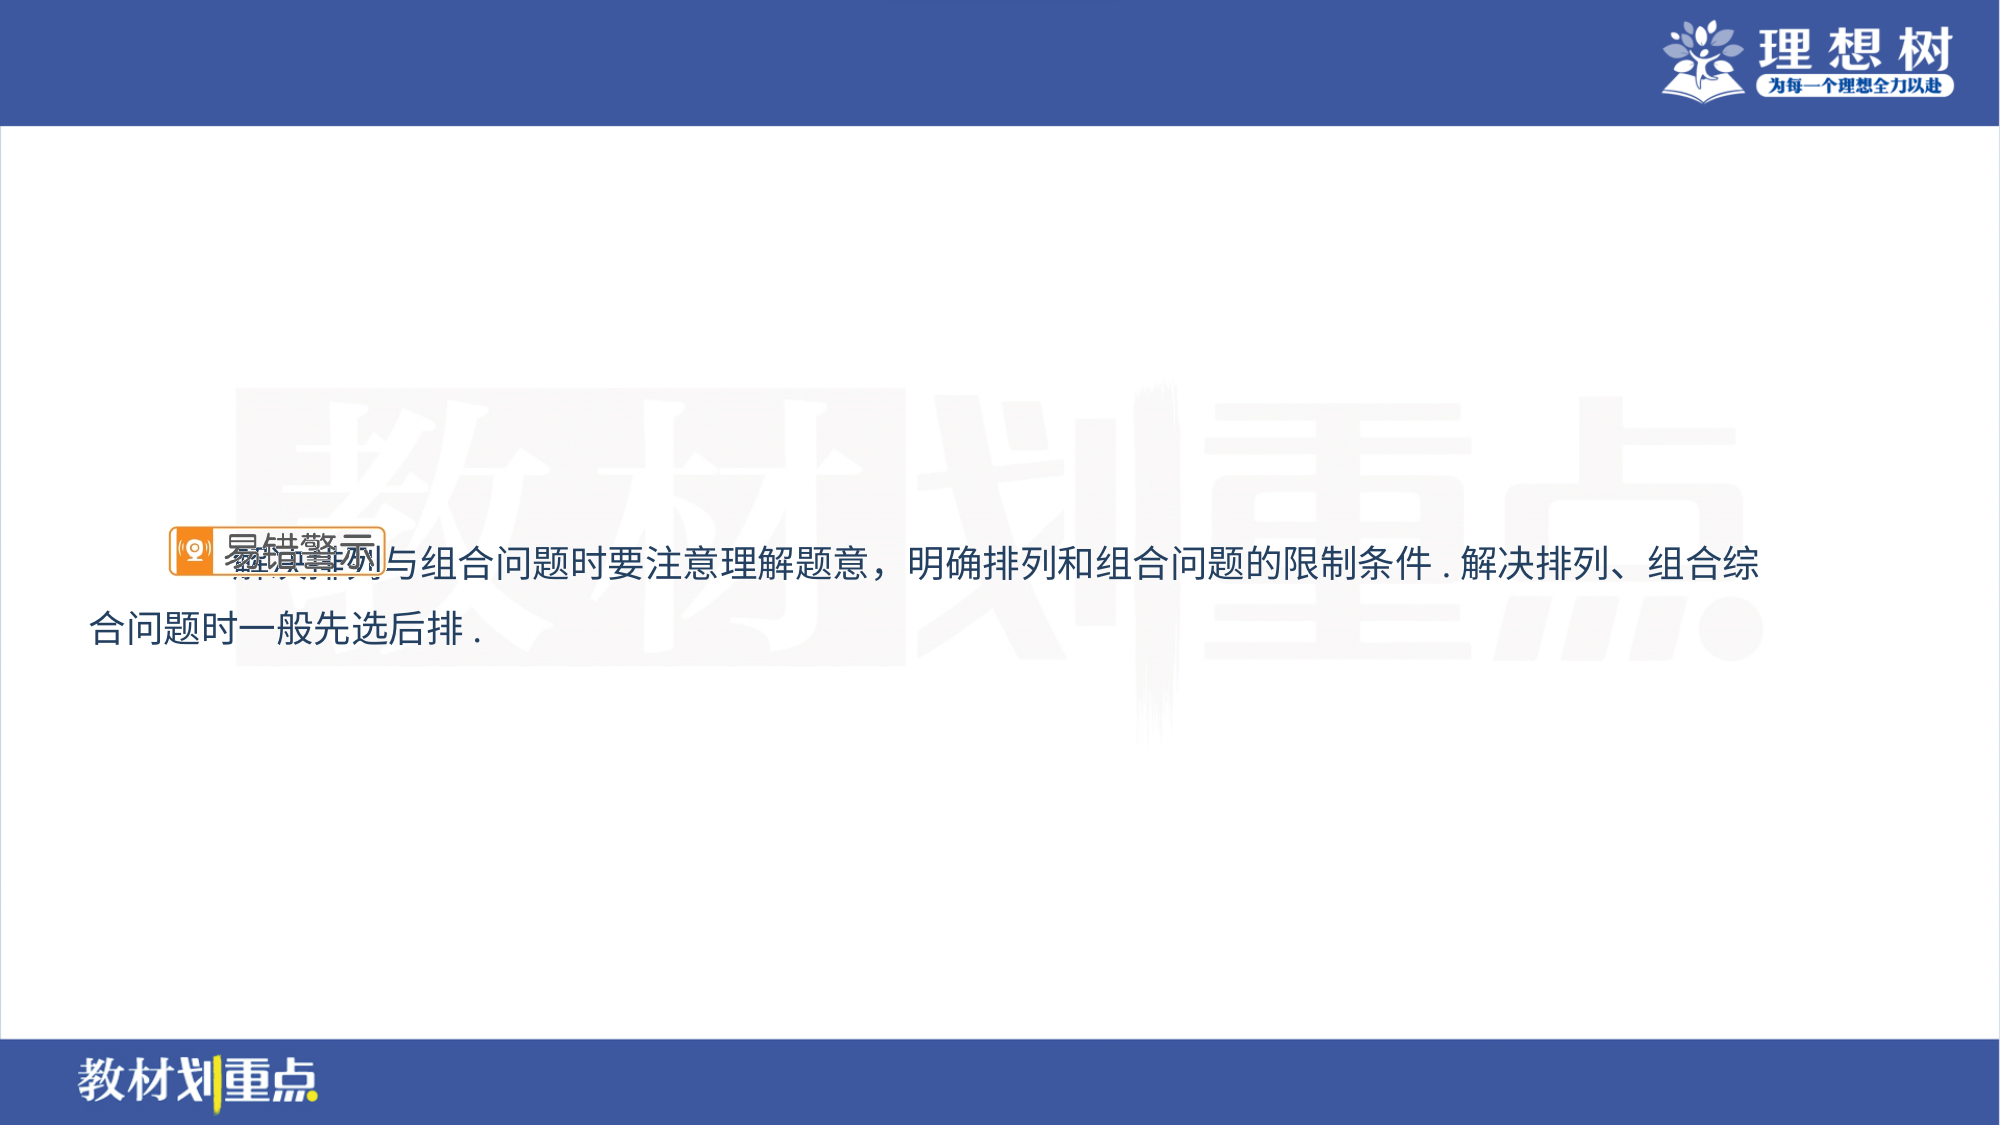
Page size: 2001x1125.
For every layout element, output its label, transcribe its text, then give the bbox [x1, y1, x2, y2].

picture [0, 0, 2000, 1125]
text_box 解决排列与组合问题时要注意理解题意，明确排列和组合问题的限制条件.解决排列、组合综 合问题时一般先选后排. [88, 516, 1911, 644]
